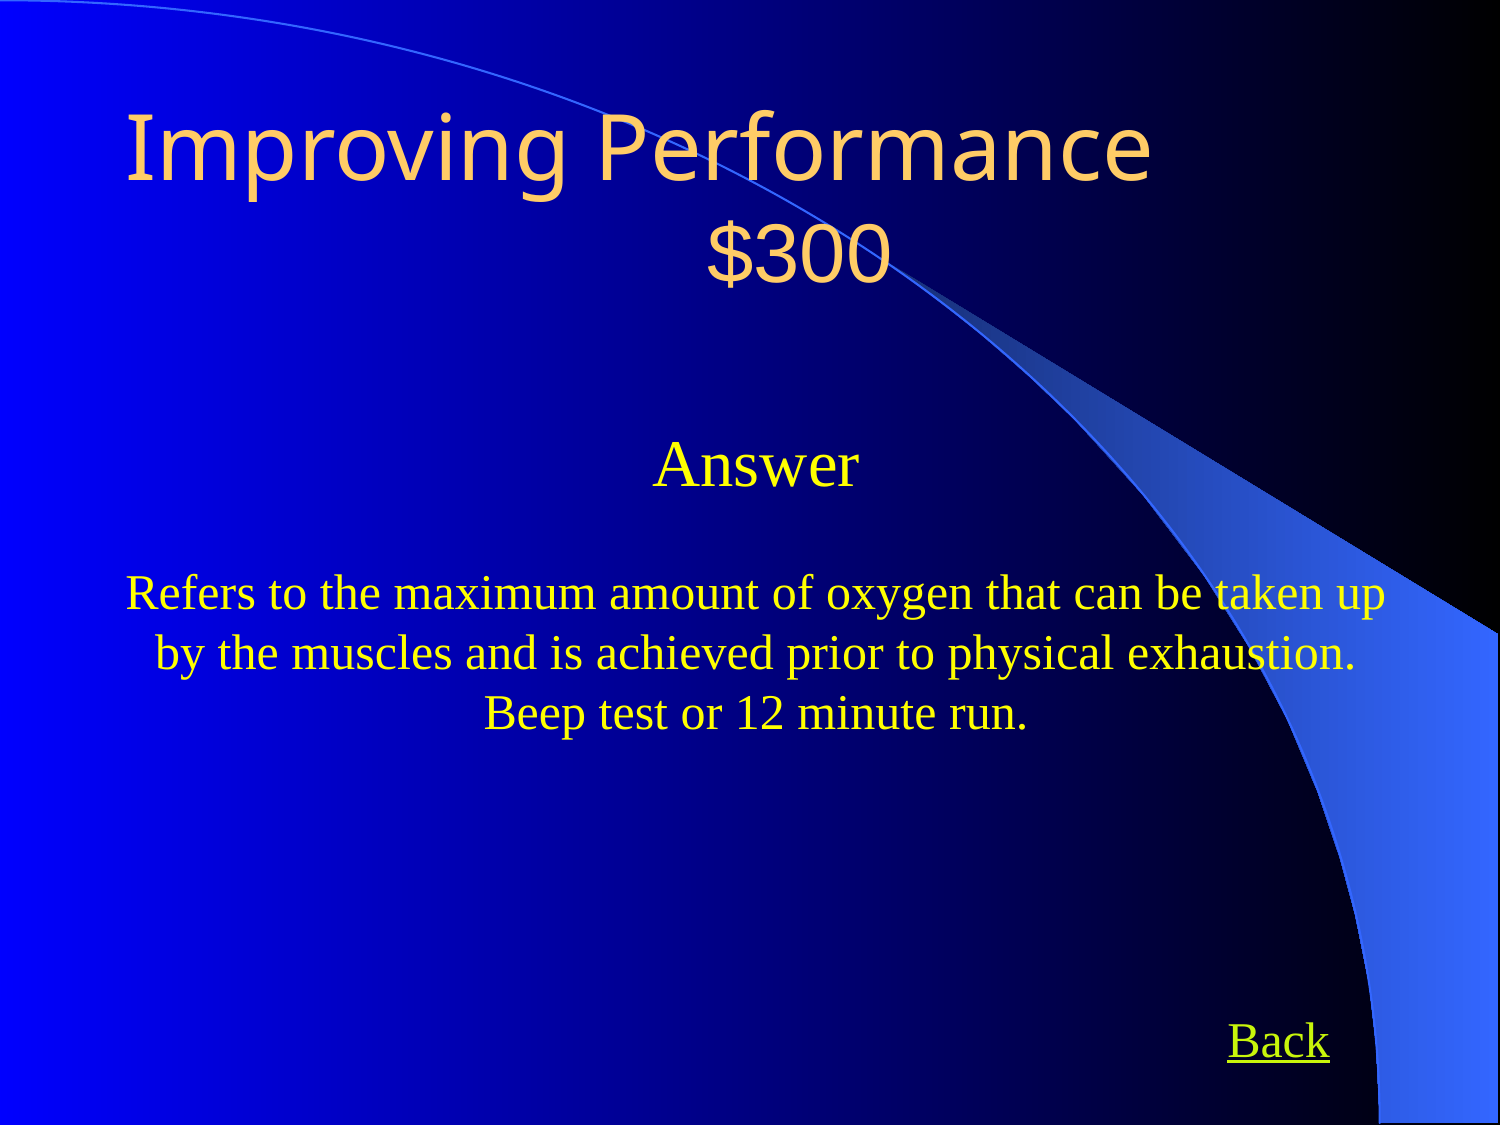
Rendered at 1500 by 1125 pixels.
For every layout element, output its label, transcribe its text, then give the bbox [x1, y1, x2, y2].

text_box Answer Refers to the maximum amount of oxygen that can be taken up by the muscles and is achieved prior to physical exhaustion. Beep test or 12 minute run. [99, 412, 1413, 928]
title Improving Performance $300 [87, 99, 1363, 288]
text_box Back [1212, 999, 1438, 1075]
